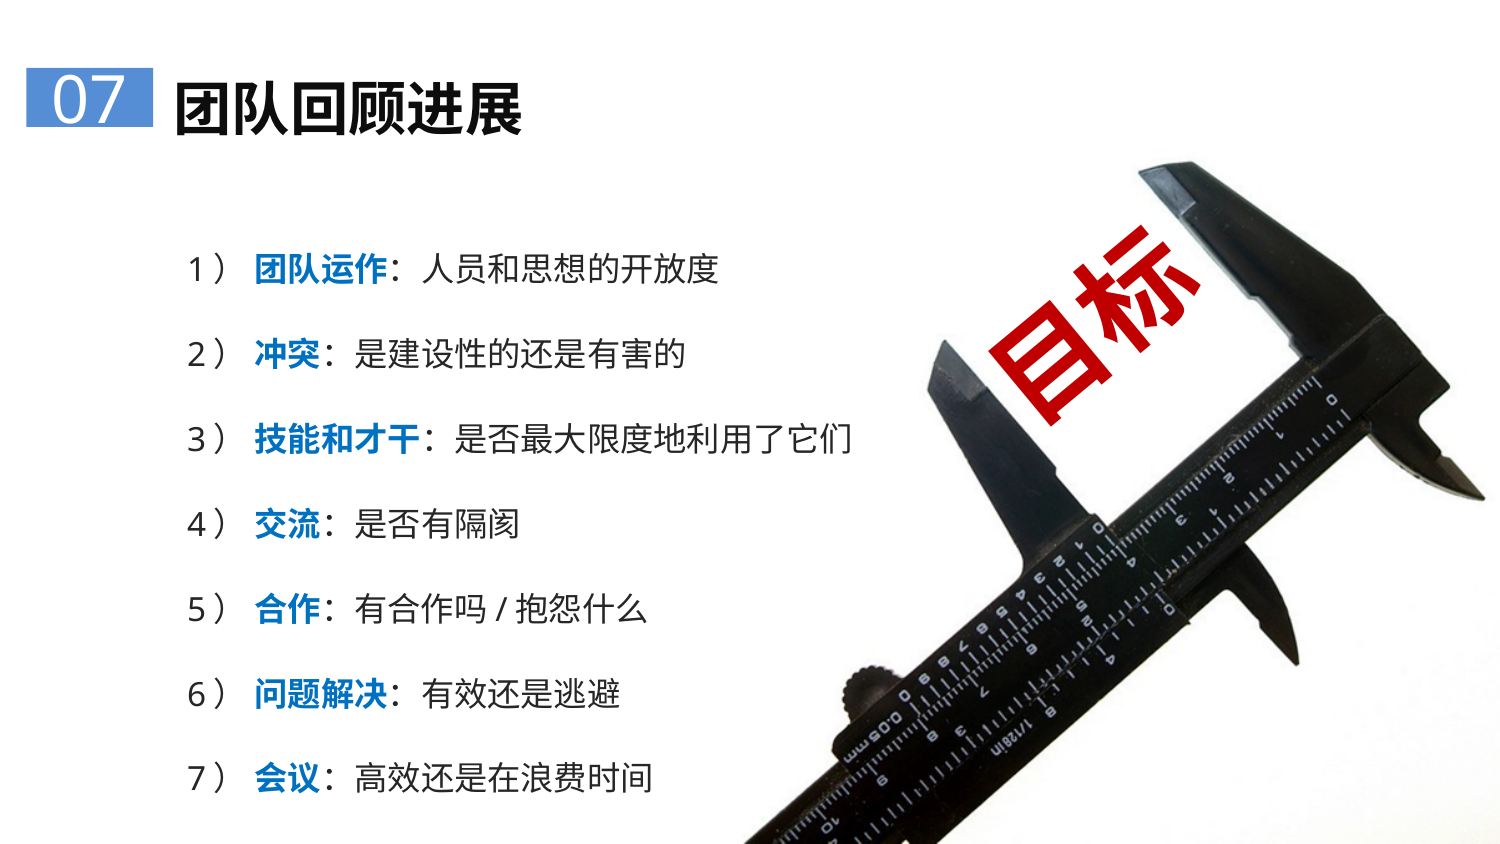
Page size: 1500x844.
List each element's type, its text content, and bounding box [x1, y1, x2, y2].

text_box 1） 团队运作：人员和思想的开放度 2） 冲突：是建设性的还是有害的 3） 技能和才干：是否最大限度地利用了它们 4） 交流：是否有隔阂 5） 合作：有合作吗/抱怨什么 6） 问题解决：有效还是逃避 7） 会议：高效还是在浪费时间 [172, 220, 626, 805]
picture [631, 148, 1500, 844]
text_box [26, 43, 597, 143]
